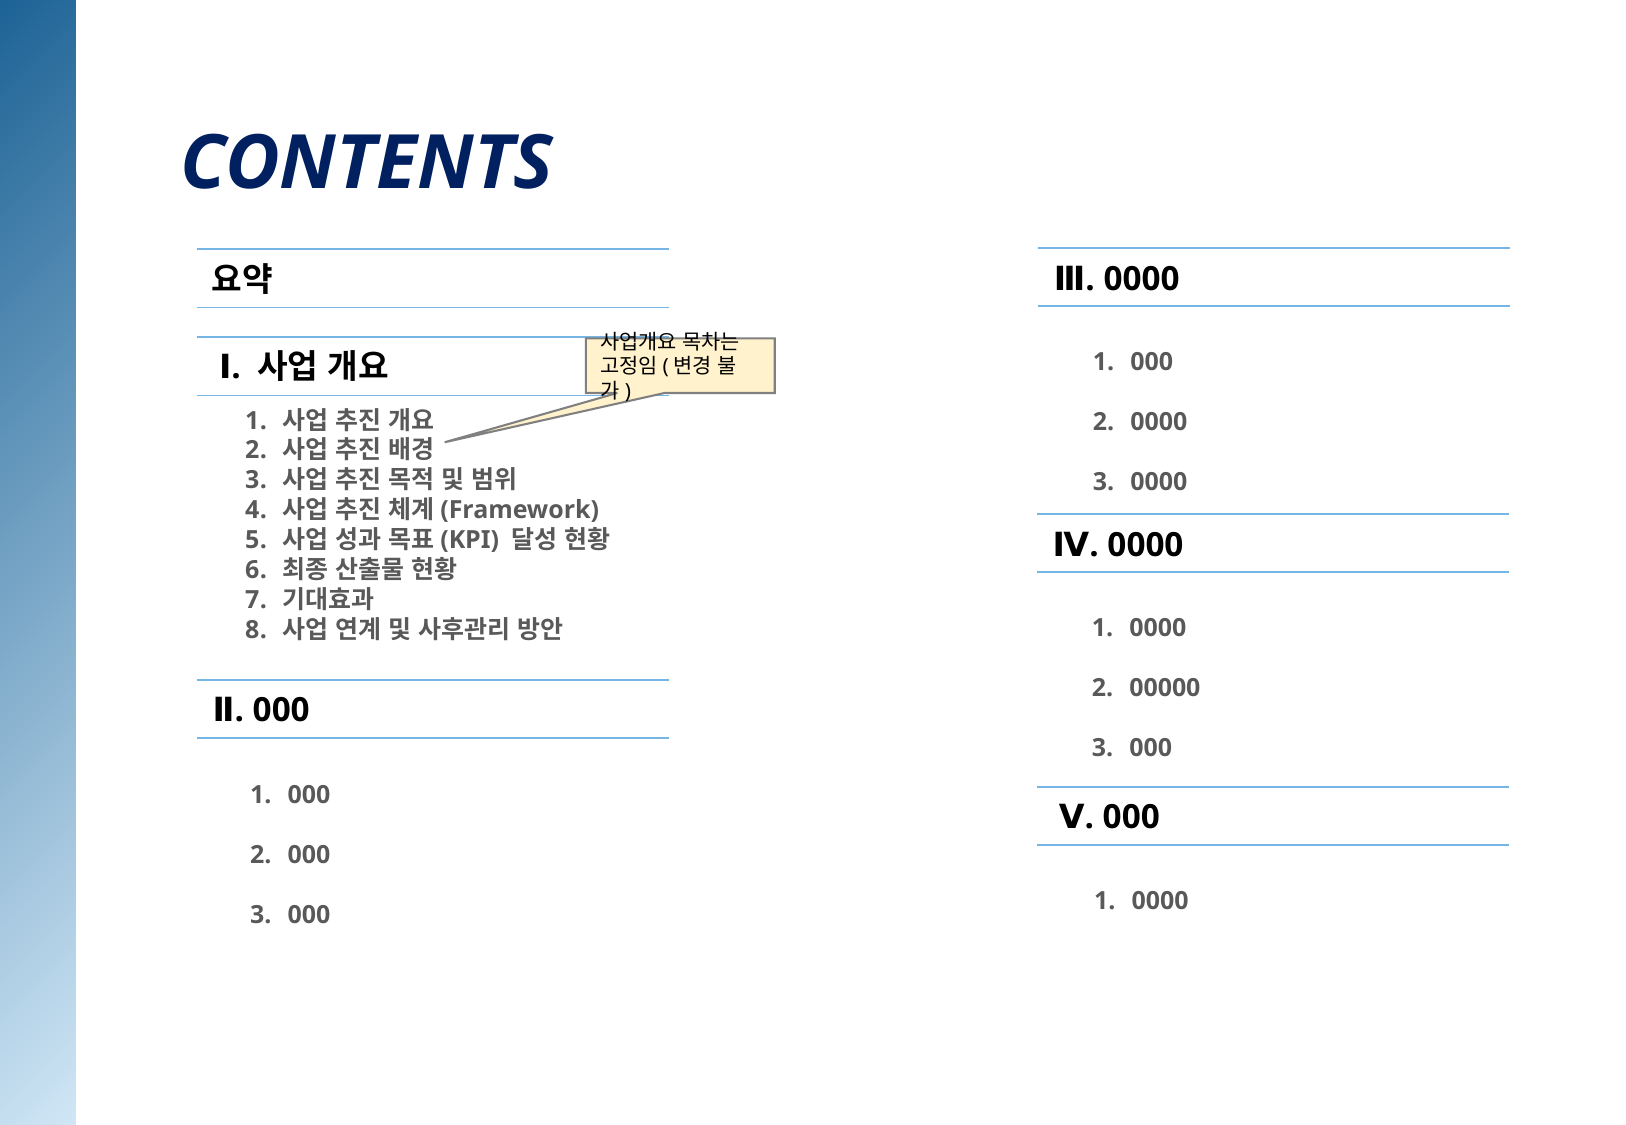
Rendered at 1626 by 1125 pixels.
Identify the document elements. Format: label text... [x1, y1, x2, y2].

text_box 000 000 000 [235, 741, 670, 936]
text_box [0, 0, 76, 1125]
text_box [196, 679, 670, 739]
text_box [195, 336, 670, 396]
text_box 0000 [1079, 847, 1204, 923]
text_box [1036, 513, 1510, 573]
text_box 사업개요 목차는 고정임(변경 불가) [670, 337, 776, 395]
text_box CONTENTS [166, 106, 596, 212]
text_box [195, 249, 670, 308]
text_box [1036, 786, 1510, 846]
text_box 000 0000 0000 [1078, 308, 1522, 503]
text_box 0000 00000 000 [1077, 574, 1510, 769]
text_box 사업개요 목차는 고정임(변경 불가) [444, 396, 656, 444]
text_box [1037, 247, 1522, 307]
text_box 사업 추진 개요 사업 추진 배경 사업 추진 목적 및 범위 사업 추진 체계(Framework) 사업 성과 목표(KPI) 달성 현황 최종 산출물 현황 기대효과 사업 연계 및 사후관리 방안 [230, 396, 626, 651]
